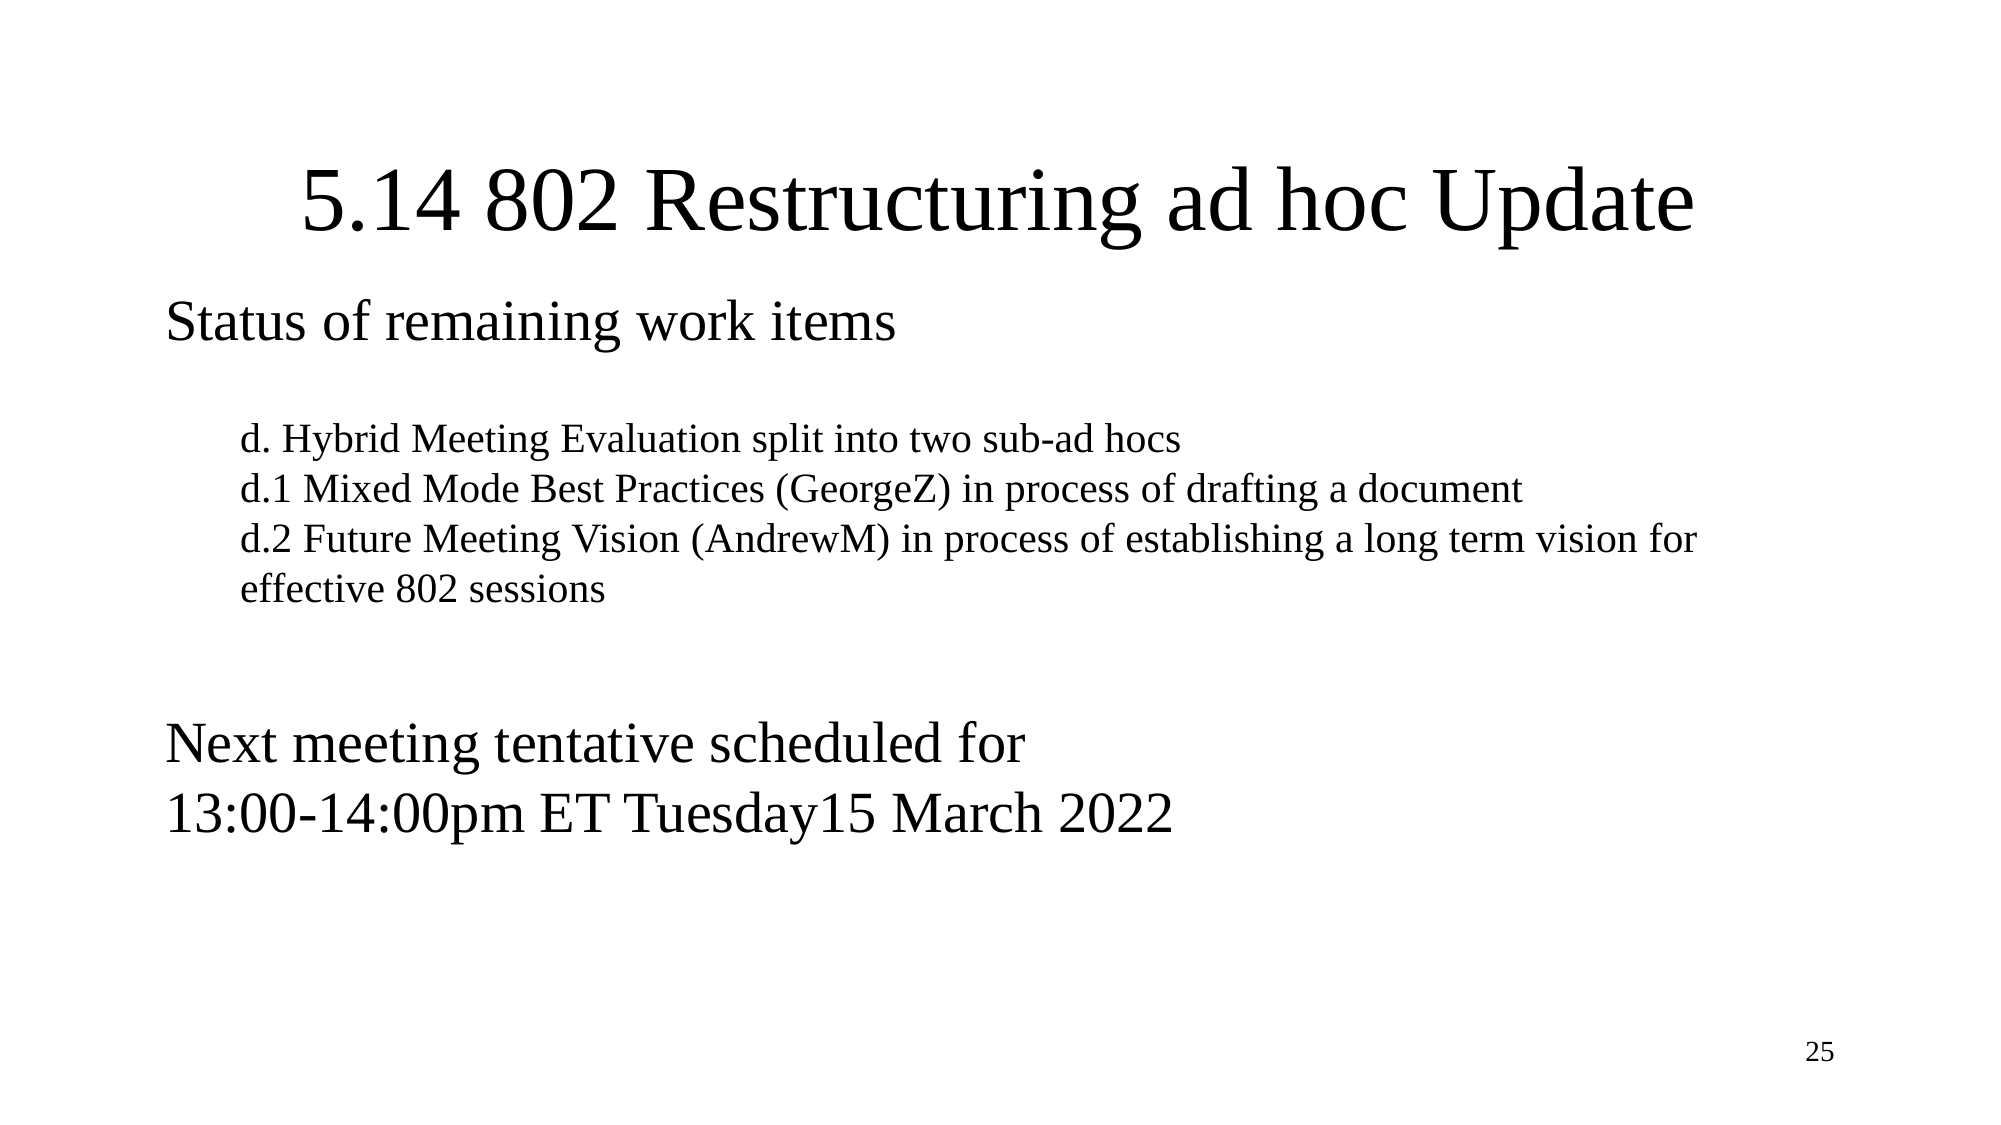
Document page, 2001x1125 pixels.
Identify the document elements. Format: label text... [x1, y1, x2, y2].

title 5.14 802 Restructuring ad hoc Update [149, 99, 1851, 274]
slide_number 25 [1433, 1024, 1851, 1101]
list Status of remaining work items d. Hybrid Meeting Evaluation split into two sub-ad hocs d.1 Mixed Mode Best Practices (GeorgeZ) in process of drafting a document d.2 Future Meeting Vision (AndrewM) in process of establishing a long term vision for effective 802 sessions Next meeting tentative scheduled for 13:00-14:00pm ET Tuesday15 March 2022 [149, 274, 1851, 951]
